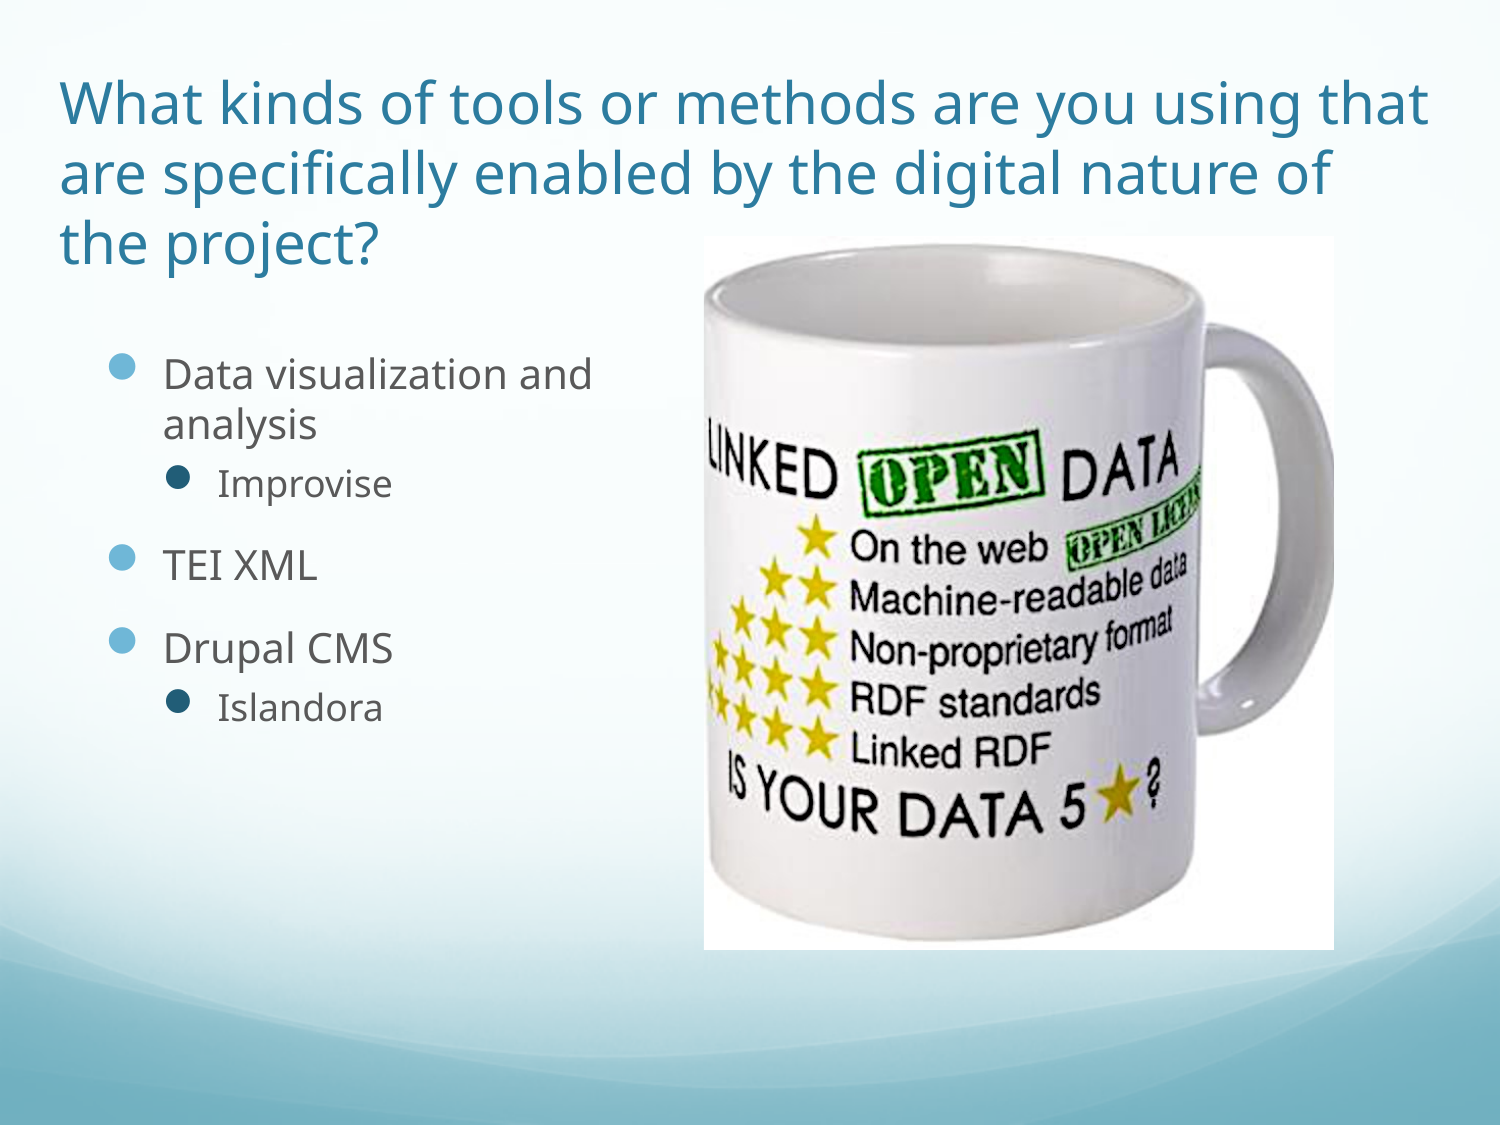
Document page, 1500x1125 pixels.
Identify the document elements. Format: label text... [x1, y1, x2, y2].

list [703, 236, 1335, 950]
title What kinds of tools or methods are you using that are specifically enabled by the digital nature of the project? [44, 64, 1449, 284]
list Data visualization and analysis Improvise TEI XML Drupal CMS Islandora [90, 340, 721, 1053]
